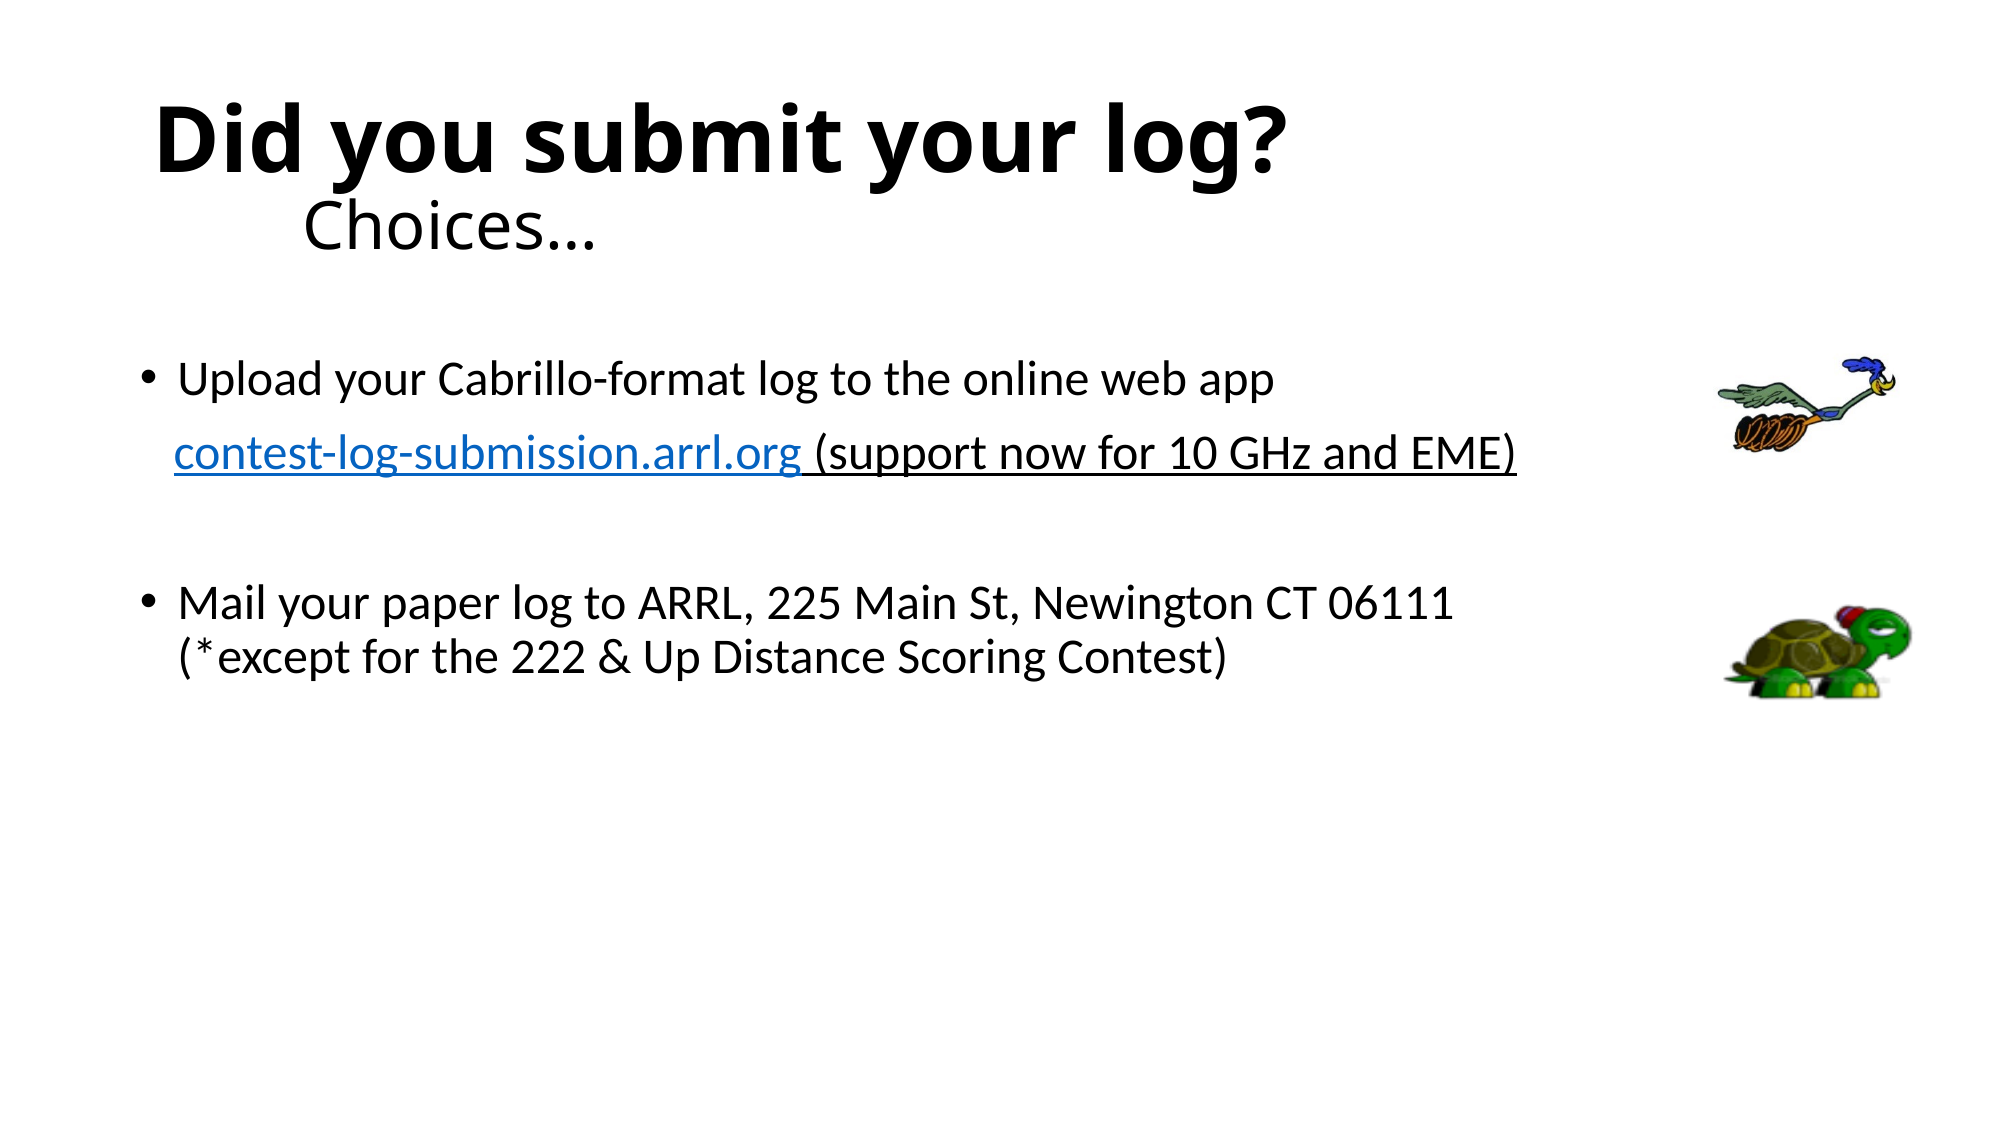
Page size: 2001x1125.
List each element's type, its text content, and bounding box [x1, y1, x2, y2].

title Did you submit your log? Choices… [137, 59, 1863, 299]
picture [1723, 603, 1915, 702]
picture [1702, 331, 1915, 478]
list Upload your Cabrillo-format log to the online web app contest-log-submission.arrl.org (support now for 10 GHz and EME) Mail your paper log to ARRL, 225 Main St, Newington CT 06111 (*except for the 222 & Up Distance Scoring Contest) [124, 344, 1629, 961]
